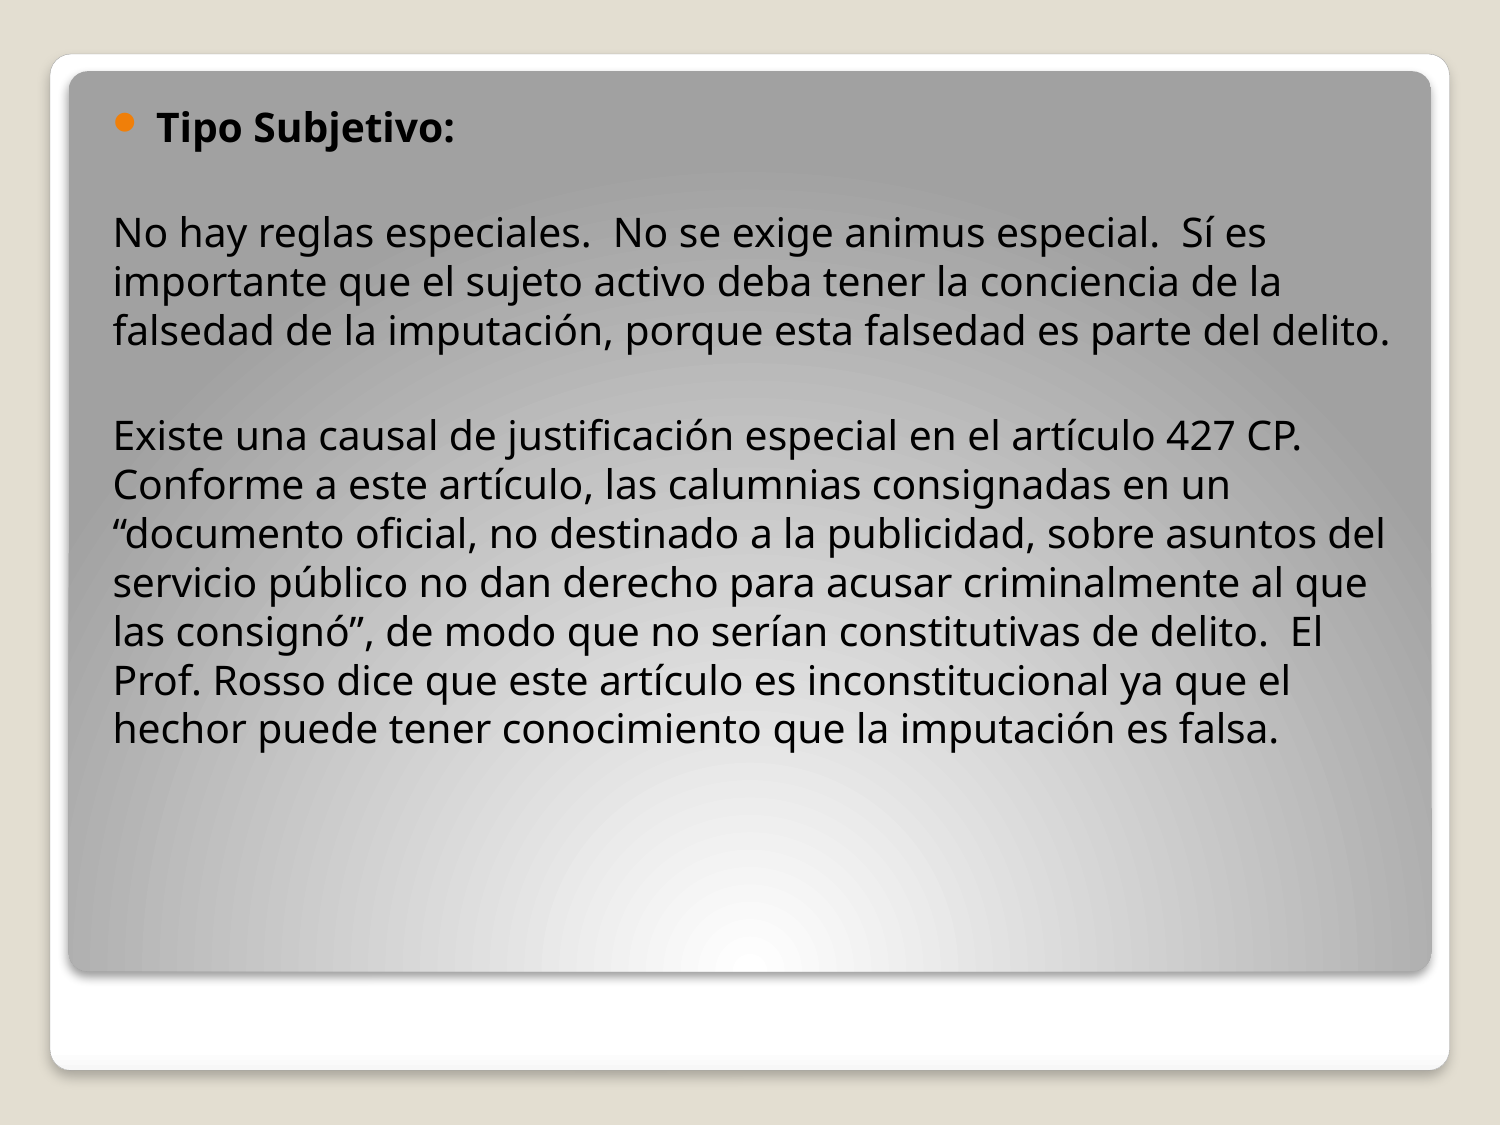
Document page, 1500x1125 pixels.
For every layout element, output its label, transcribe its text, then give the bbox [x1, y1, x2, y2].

list Tipo Subjetivo: No hay reglas especiales. No se exige animus especial. Sí es importante que el sujeto activo deba tener la conciencia de la falsedad de la imputación, porque esta falsedad es parte del delito. Existe una causal de justificación especial en el artículo 427 CP. Conforme a este artículo, las calumnias consignadas en un “documento oficial, no destinado a la publicidad, sobre asuntos del servicio público no dan derecho para acusar criminalmente al que las consignó”, de modo que no serían constitutivas de delito. El Prof. Rosso dice que este artículo es inconstitucional ya que el hechor puede tener conocimiento que la imputación es falsa. [82, 86, 1425, 774]
